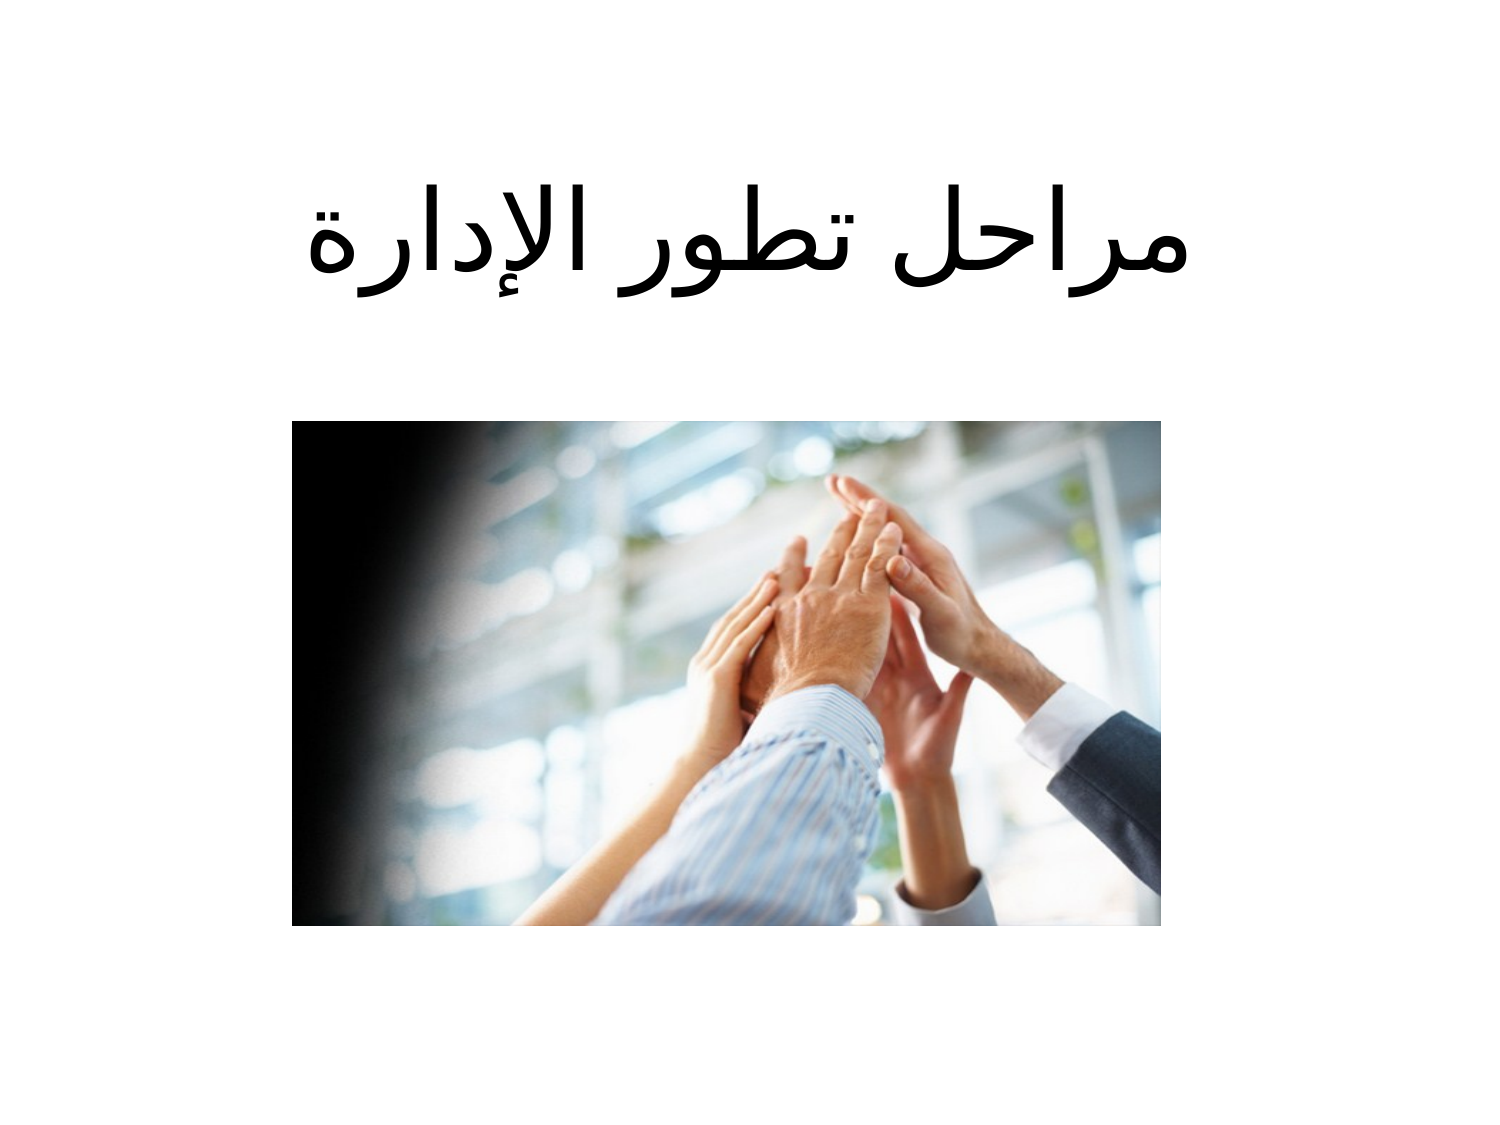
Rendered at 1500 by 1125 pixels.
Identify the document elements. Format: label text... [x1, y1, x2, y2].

title مراحل تطور الإدارة [75, 164, 1425, 422]
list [292, 421, 1161, 927]
